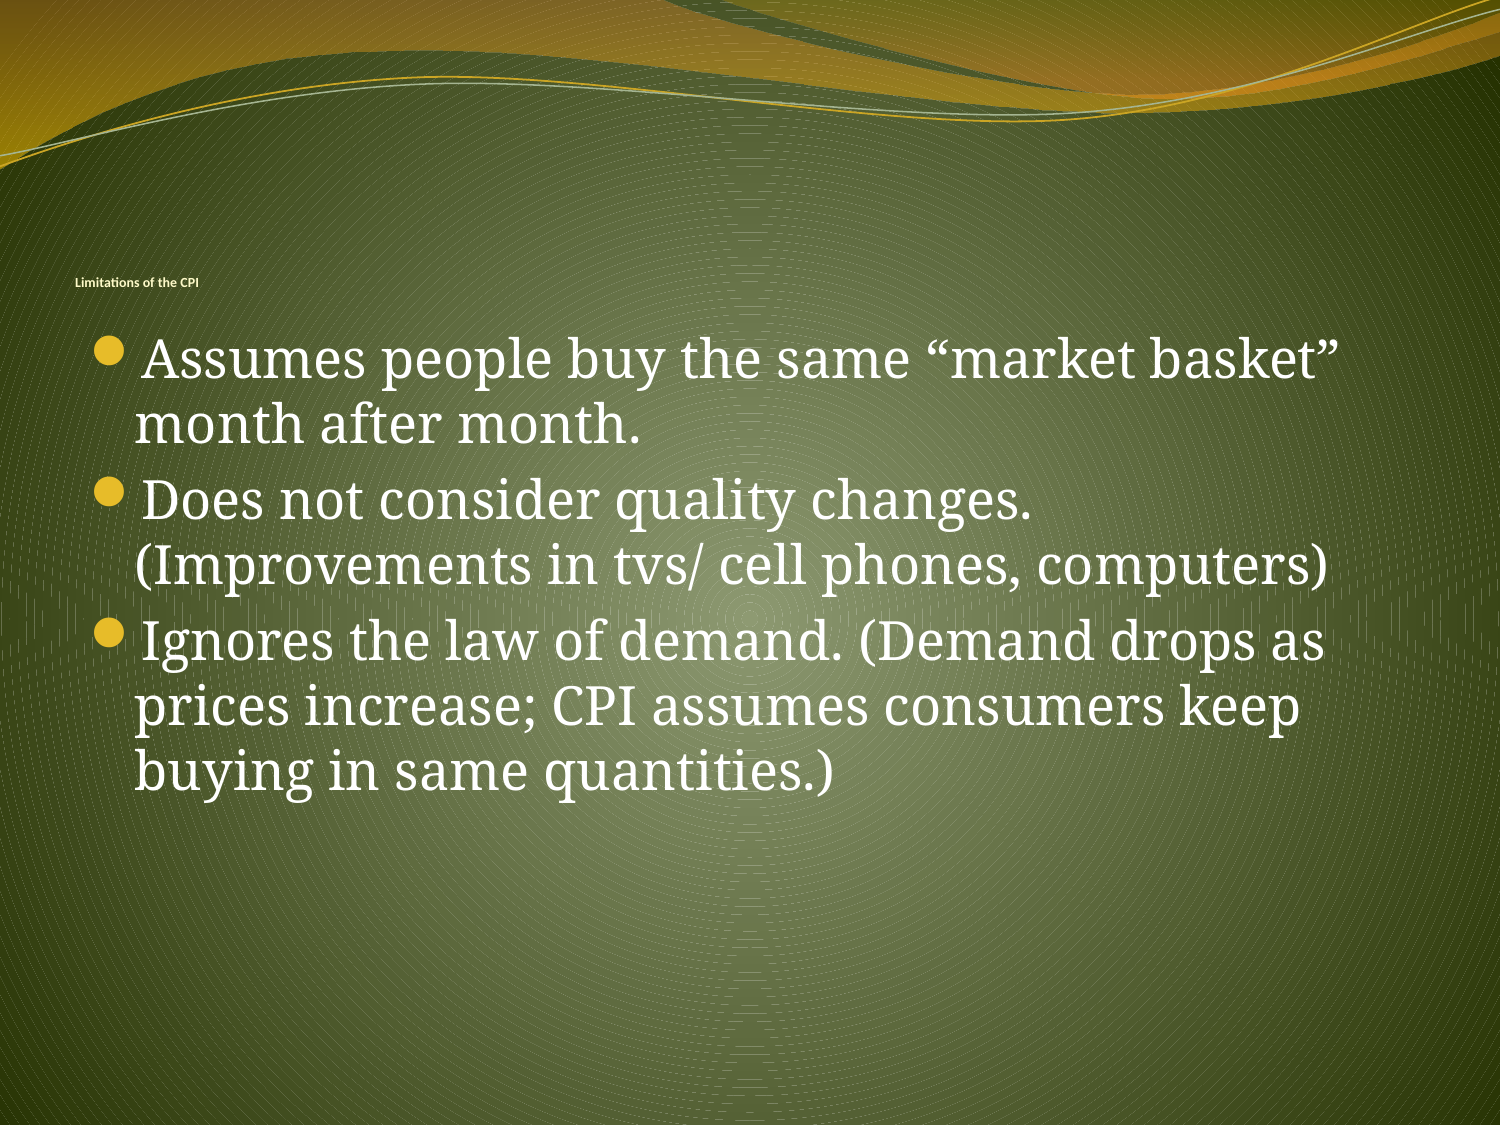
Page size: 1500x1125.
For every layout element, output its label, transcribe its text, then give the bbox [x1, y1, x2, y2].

list Assumes people buy the same “market basket” month after month. Does not consider quality changes. (Improvements in tvs/ cell phones, computers) Ignores the law of demand. (Demand drops as prices increase; CPI assumes consumers keep buying in same quantities.) [75, 317, 1425, 1038]
title Limitations of the CPI [75, 115, 1425, 303]
